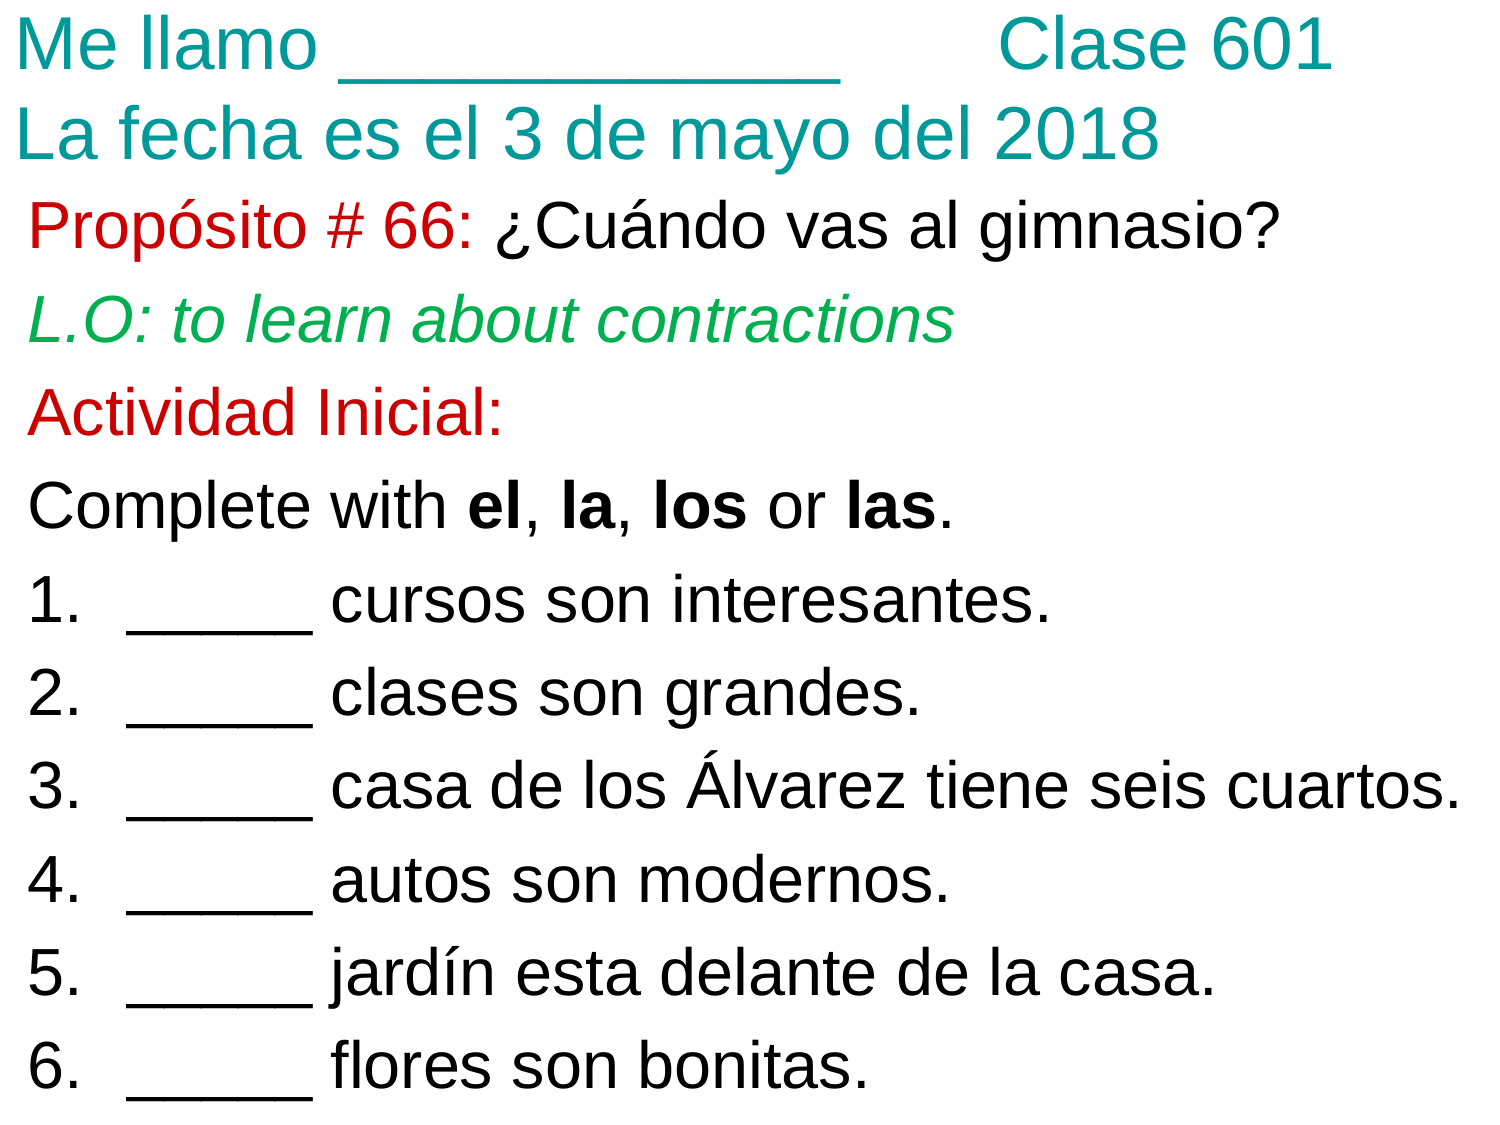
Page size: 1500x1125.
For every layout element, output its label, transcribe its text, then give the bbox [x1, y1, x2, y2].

text_box Propósito # 66: ¿Cuándo vas al gimnasio? L.O: to learn about contractions Actividad Inicial: Complete with el, la, los or las. _____ cursos son interesantes. _____ clases son grandes. _____ casa de los Álvarez tiene seis cuartos. _____ autos son modernos. _____ jardín esta delante de la casa. _____ flores son bonitas. [12, 174, 1500, 1038]
text_box Me llamo ____________ Clase 601 La fecha es el 3 de mayo del 2018 [0, 0, 1500, 175]
